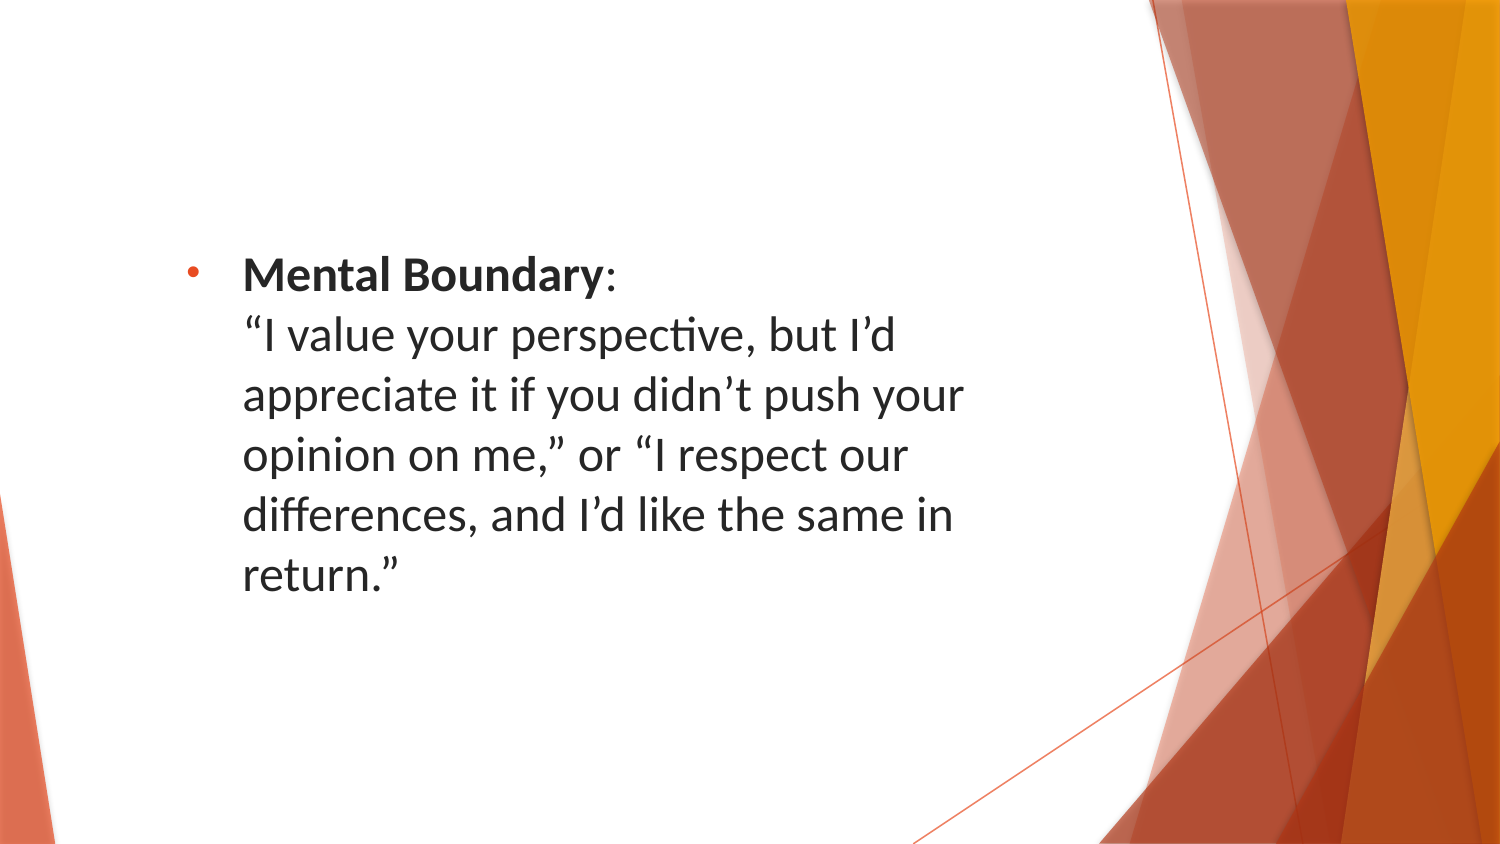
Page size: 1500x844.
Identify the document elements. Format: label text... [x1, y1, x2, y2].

list Mental Boundary: “I value your perspective, but I’d appreciate it if you didn’t push your opinion on me,” or “I respect our differences, and I’d like the same in return.” [171, 114, 1046, 729]
